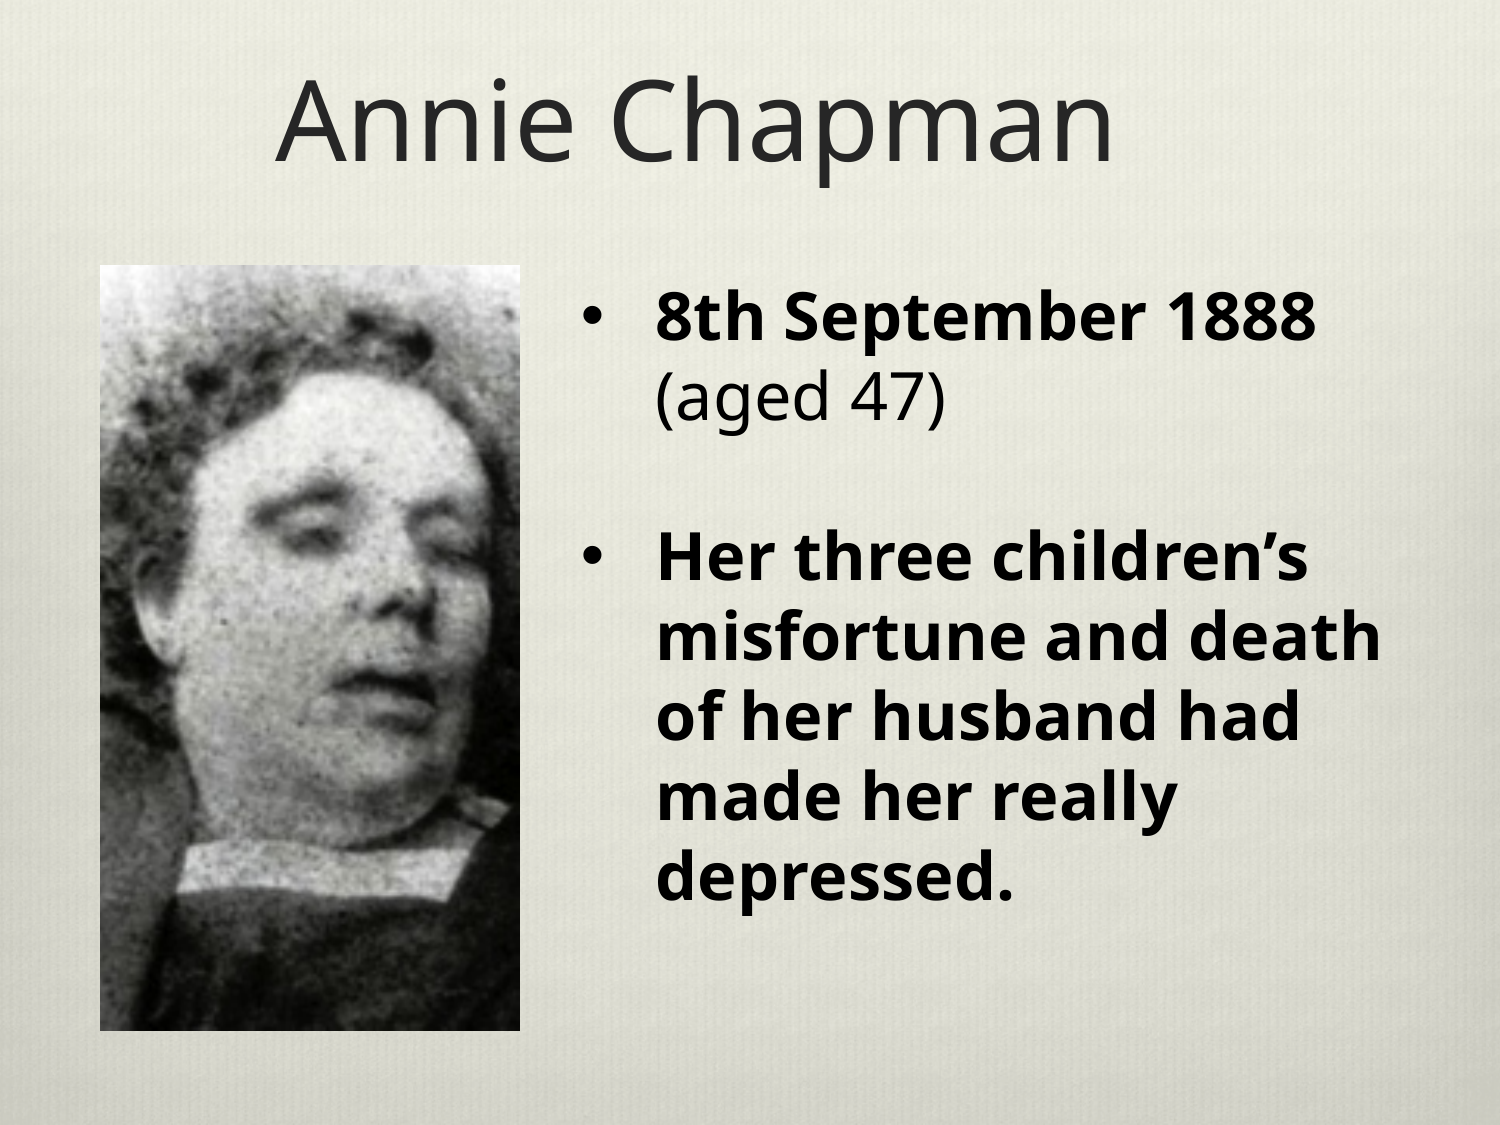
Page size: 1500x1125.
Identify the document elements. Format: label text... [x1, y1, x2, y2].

title Annie Chapman [65, 22, 1328, 210]
picture [99, 264, 521, 1032]
text_box 8th September 1888 (aged 47) Her three children’s misfortune and death of her husband had made her really depressed. [566, 266, 1432, 1002]
